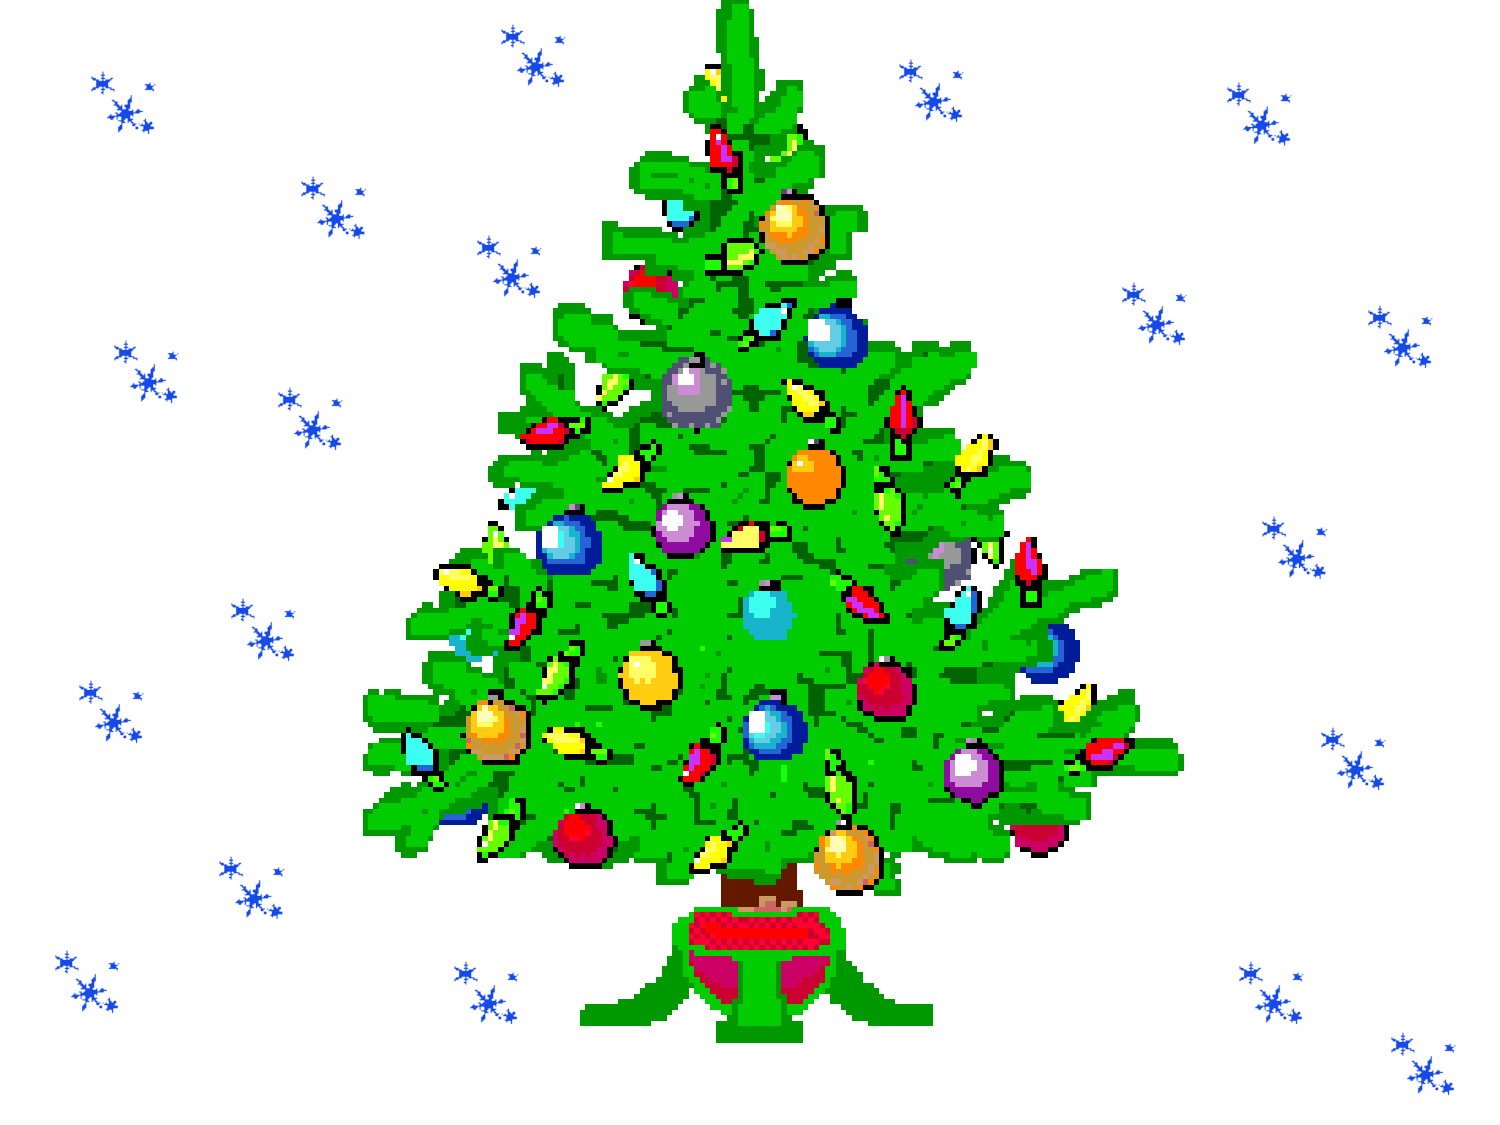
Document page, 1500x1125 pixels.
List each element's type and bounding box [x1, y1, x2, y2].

picture [1230, 960, 1348, 1079]
picture [46, 948, 165, 1067]
picture [1218, 81, 1337, 200]
picture [70, 679, 188, 797]
picture [269, 0, 1231, 1079]
picture [105, 339, 223, 458]
picture [81, 70, 200, 188]
picture [1359, 304, 1477, 422]
picture [1382, 1030, 1500, 1125]
picture [1253, 515, 1372, 633]
picture [222, 597, 340, 715]
picture [210, 855, 329, 973]
picture [1312, 726, 1430, 844]
